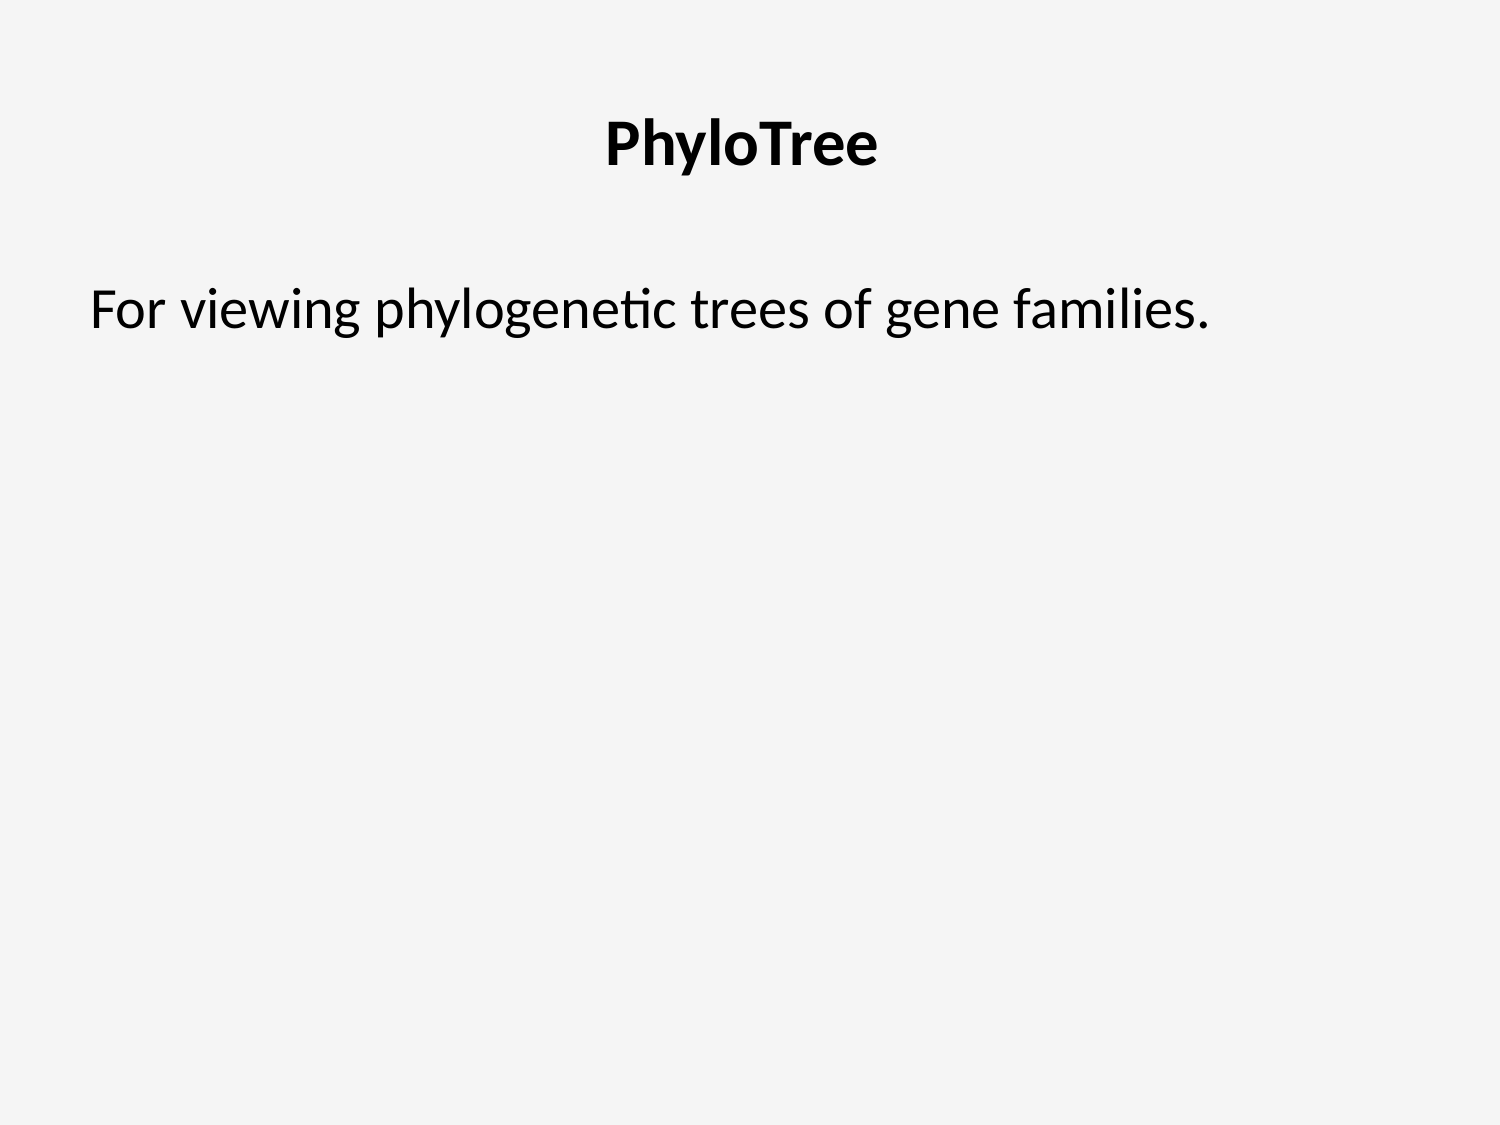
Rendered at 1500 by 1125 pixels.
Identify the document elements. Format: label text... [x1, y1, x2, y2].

title PhyloTree [75, 45, 1425, 233]
list For viewing phylogenetic trees of gene families. [75, 262, 1425, 1005]
